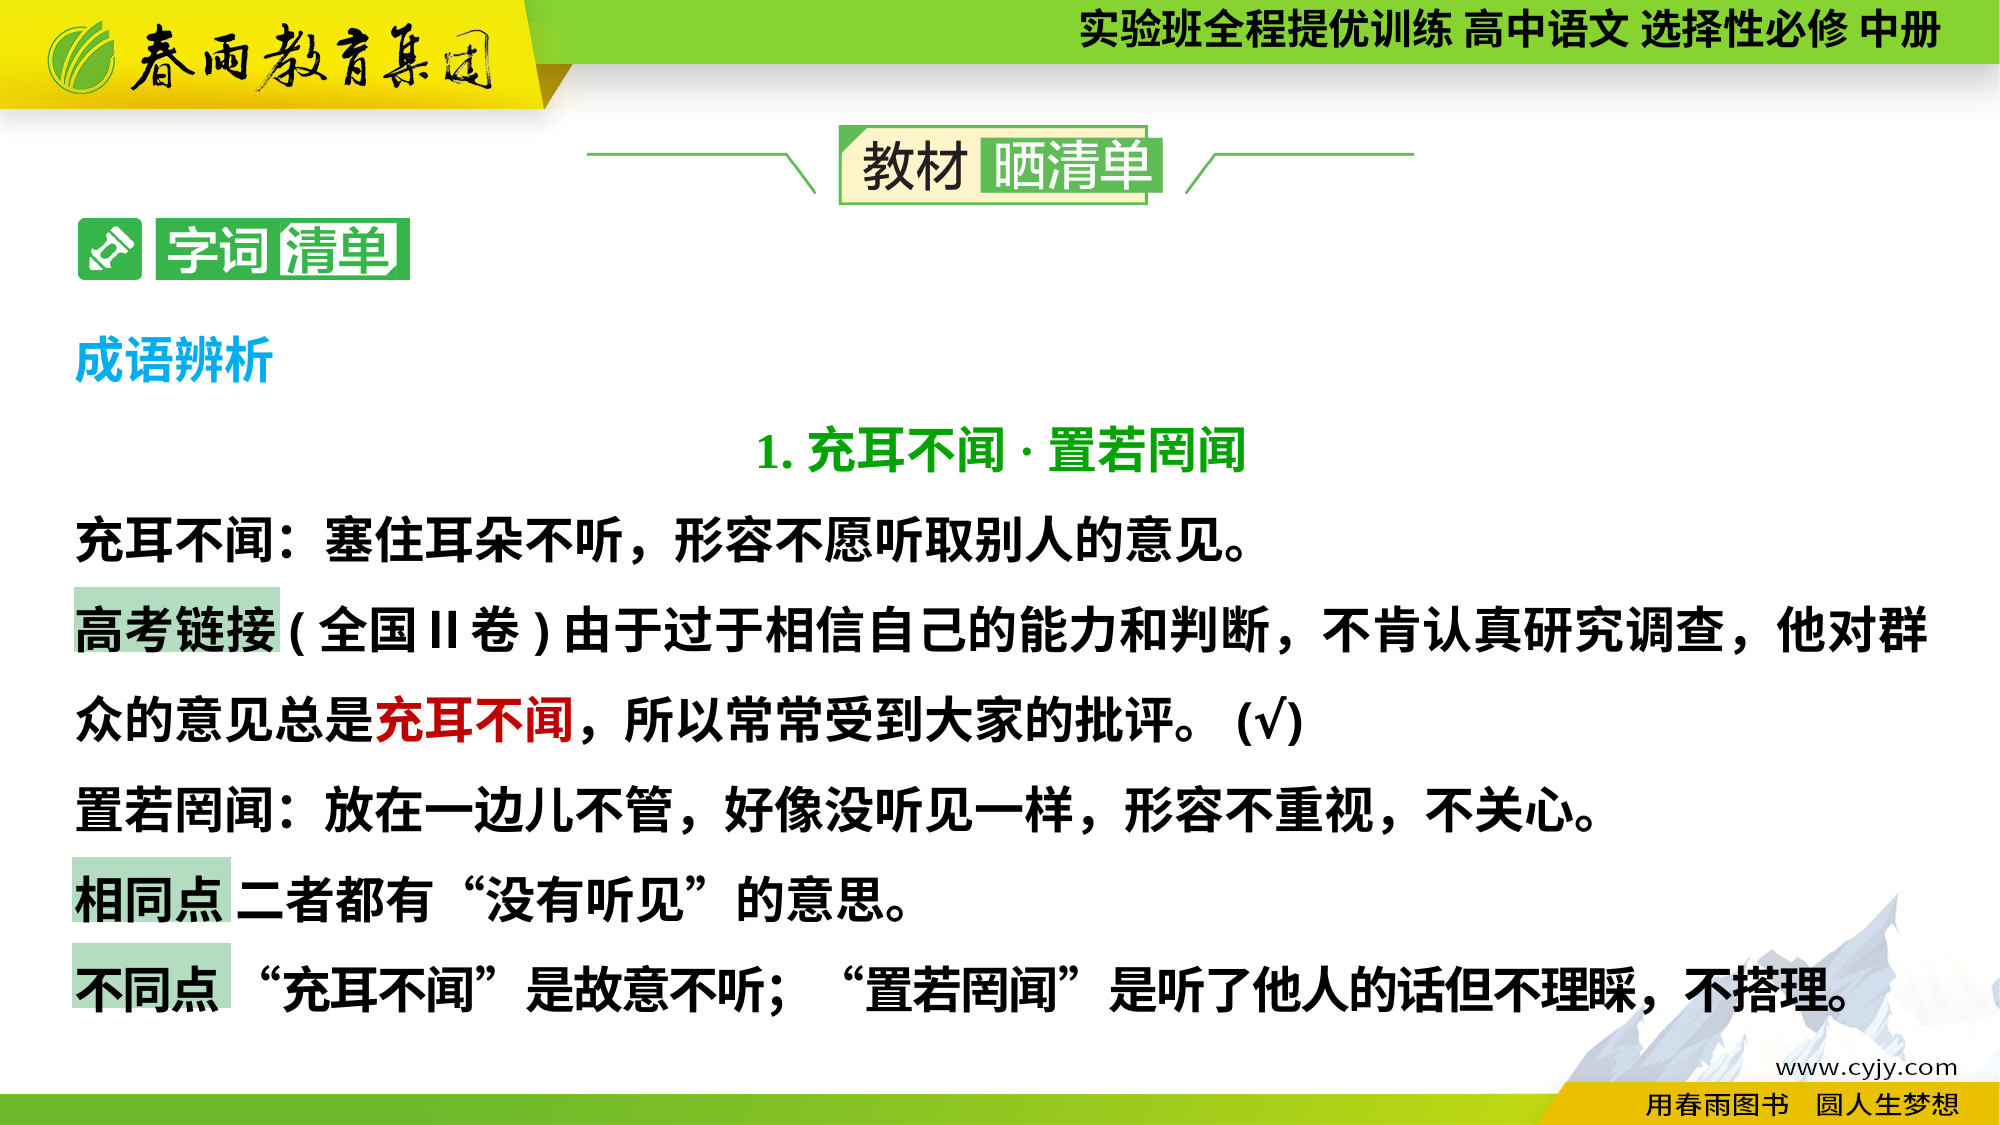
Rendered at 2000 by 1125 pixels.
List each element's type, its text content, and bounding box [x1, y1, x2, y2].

picture [0, 0, 2000, 1125]
list 成语辨析 1.充耳不闻·置若罔闻 充耳不闻：塞住耳朵不听，形容不愿听取别人的意见。 高考链接(全国Ⅱ卷)由于过于相信自己的能力和判断，不肯认真研究调查，他对群众的意见总是充耳不闻，所以常常受到大家的批评。(√) 置若罔闻：放在一边儿不管，好像没听见一样，形容不重视，不关心。 相同点 二者都有“没有听见”的意思。 不同点 “充耳不闻”是故意不听；“置若罔闻”是听了他人的话但不理睬，不搭理。 [59, 291, 1944, 1034]
